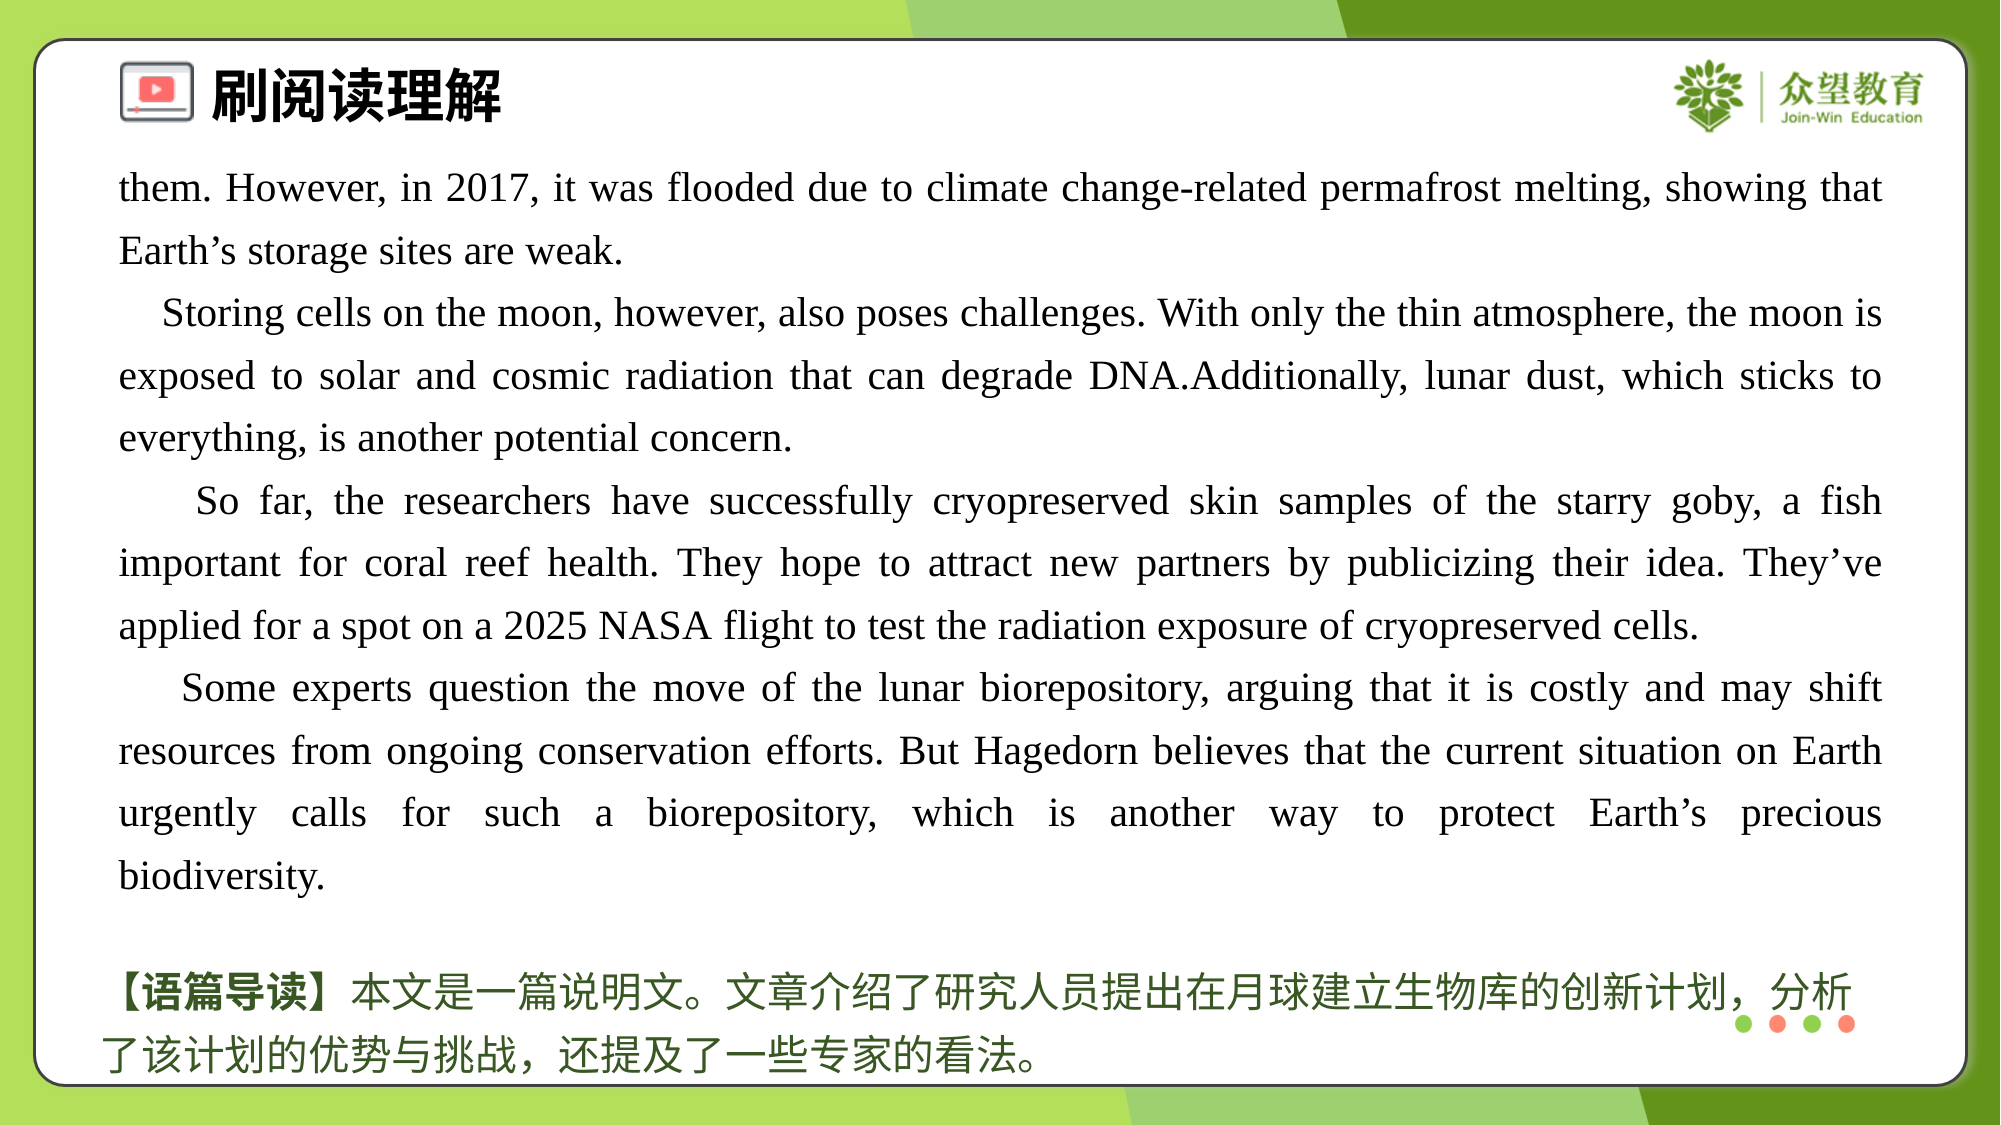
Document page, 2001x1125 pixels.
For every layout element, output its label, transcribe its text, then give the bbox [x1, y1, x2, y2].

text_box them. However, in 2017, it was flooded due to climate change-related permafrost melting, showing that Earth’s storage sites are weak. Storing cells on the moon, however, also poses challenges. With only the thin atmosphere, the moon is exposed to solar and cosmic radiation that can degrade DNA.Additionally, lunar dust, which sticks to everything, is another potential concern. So far, the researchers have successfully cryopreserved skin samples of the starry goby, a fish important for coral reef health. They hope to attract new partners by publicizing their idea. They’ve applied for a spot on a 2025 NASA flight to test the radiation exposure of cryopreserved cells. Some experts question the move of the lunar biorepository, arguing that it is costly and may shift resources from ongoing conservation efforts. But Hagedorn believes that the current situation on Earth urgently calls for such a biorepository, which is another way to protect Earth’s precious biodiversity.#1.6 [118, 147, 1883, 954]
picture [0, 0, 2000, 1125]
text_box 【语篇导读】本文是一篇说明文。文章介绍了研究人员提出在月球建立生物库的创新计划，分析了该计划的优势与挑战，还提及了一些专家的看法。 [99, 953, 1864, 1074]
